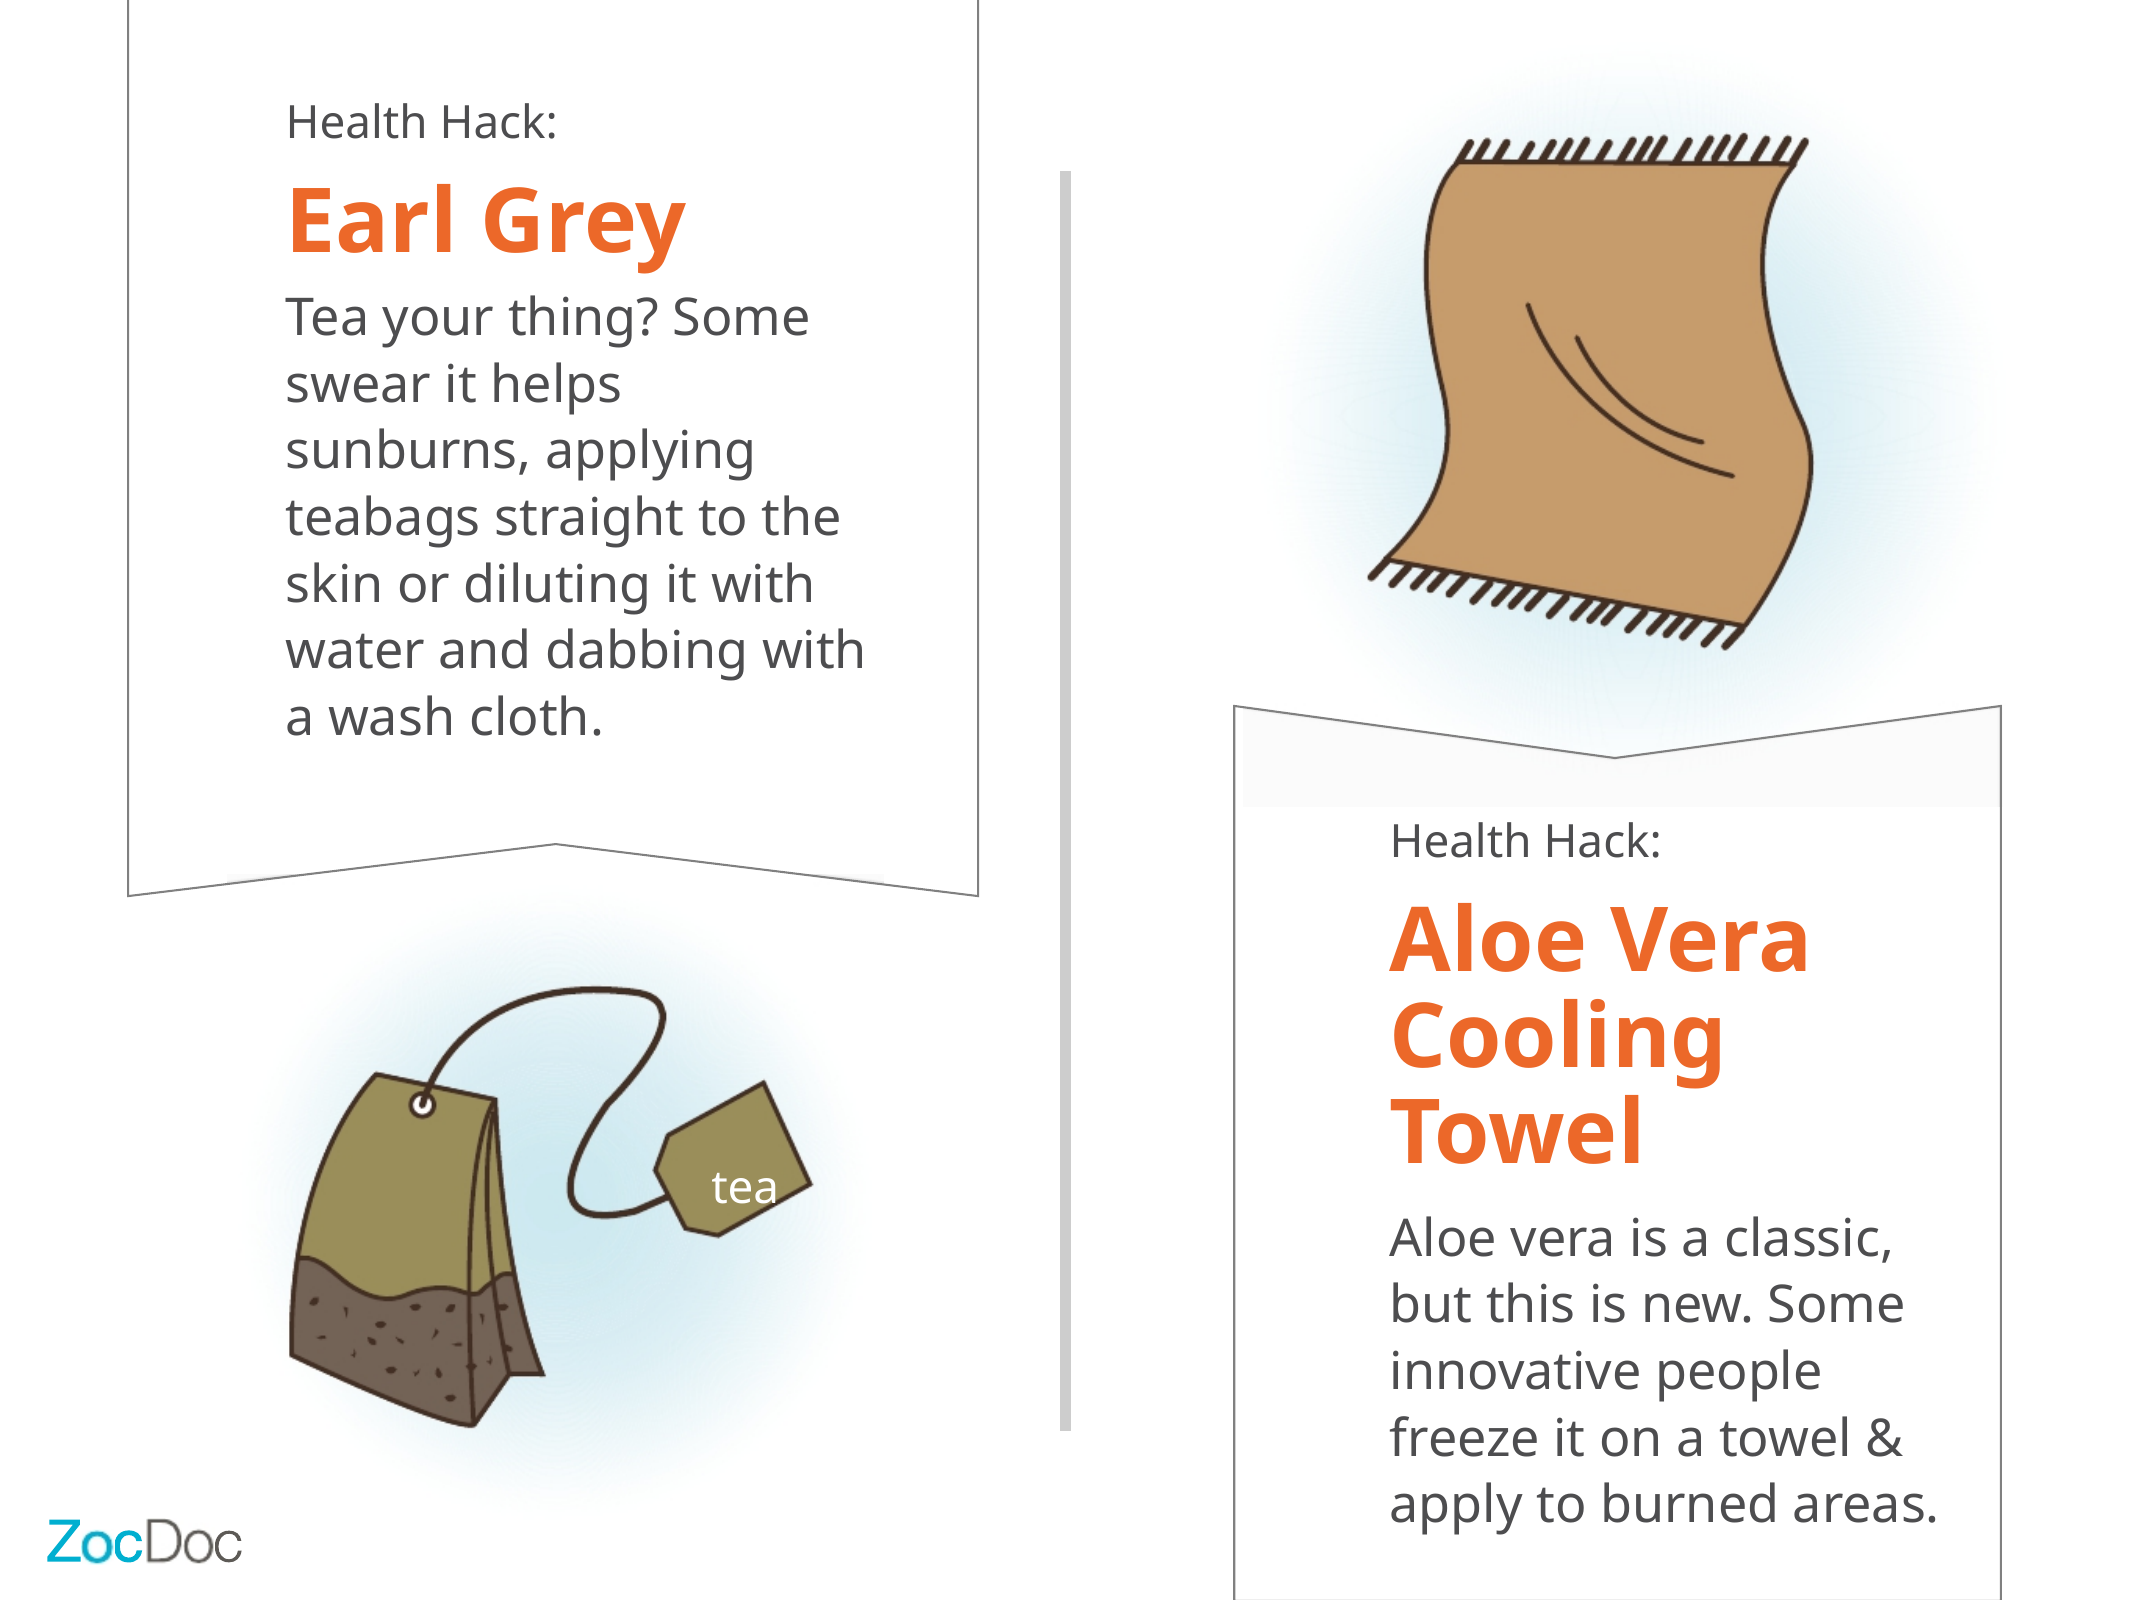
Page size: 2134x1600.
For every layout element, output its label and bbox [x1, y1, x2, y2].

picture [80, 1528, 115, 1565]
text_box [220, 1550, 242, 1563]
picture [226, 874, 884, 1530]
text_box [47, 1519, 80, 1562]
text_box [128, 0, 979, 897]
picture [145, 1518, 215, 1565]
picture [1243, 26, 2024, 807]
text_box [118, 1530, 140, 1563]
text_box [1234, 705, 2001, 1600]
